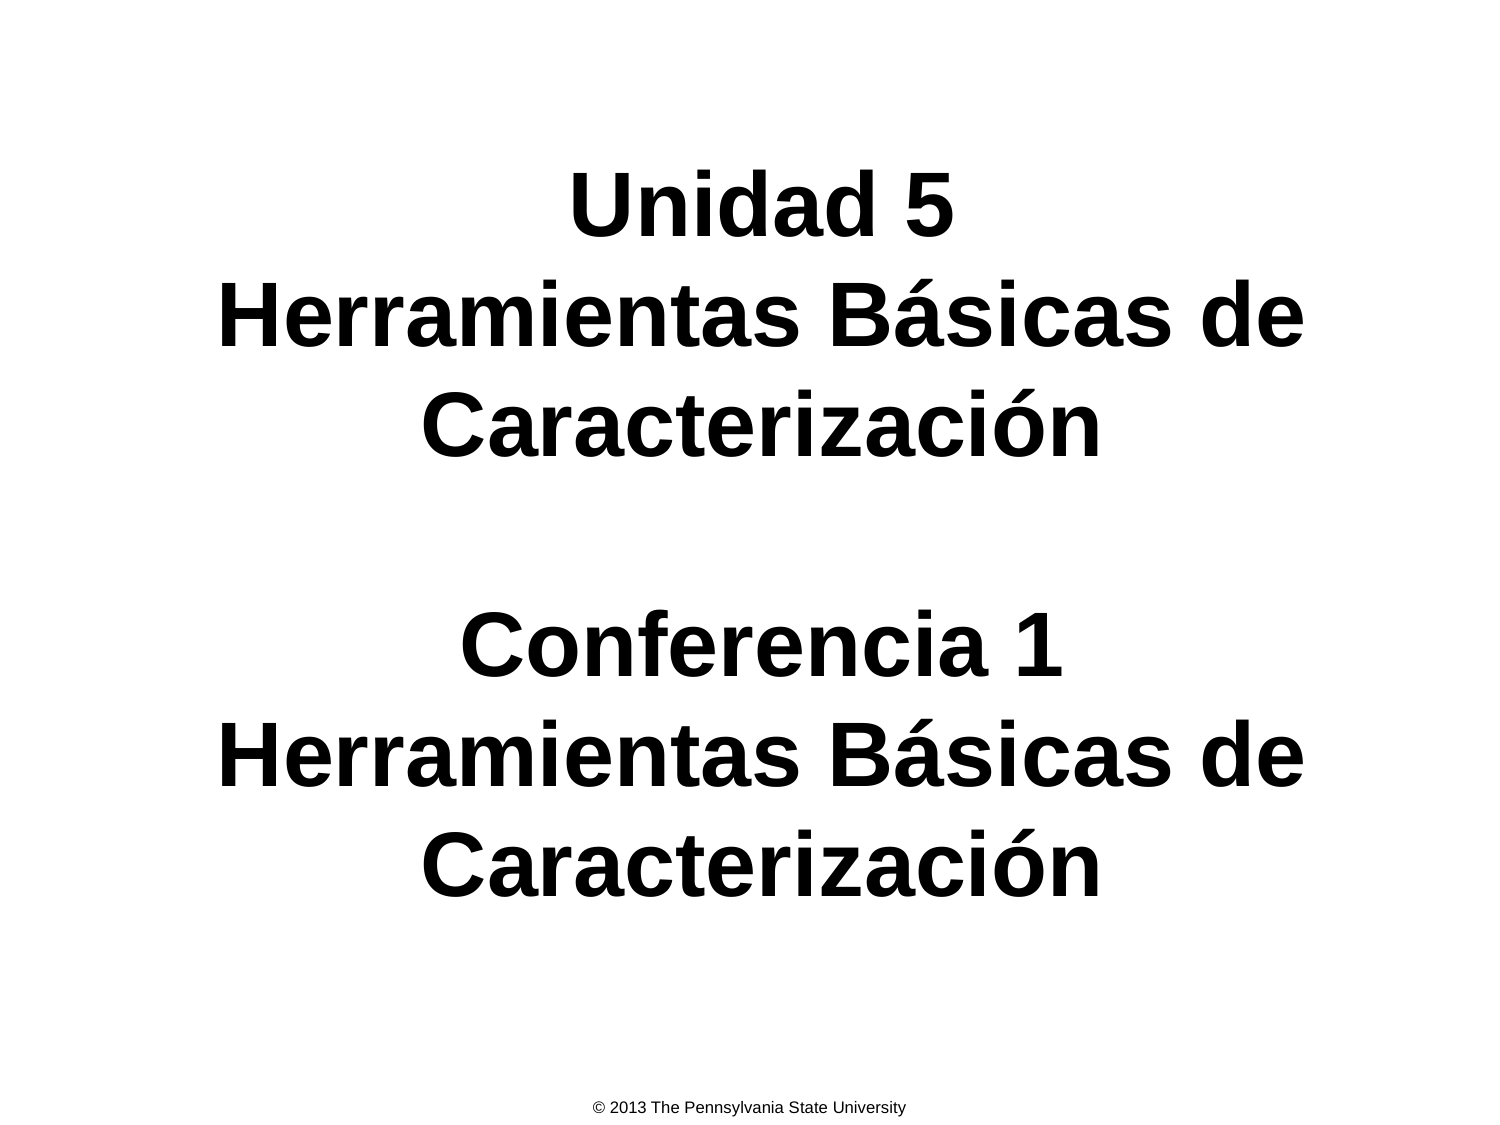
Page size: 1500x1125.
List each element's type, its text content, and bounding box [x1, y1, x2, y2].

text_box Unidad 5 Herramientas Básicas de Caracterización Conferencia 1 Herramientas Básicas de Caracterización [87, 137, 1438, 325]
